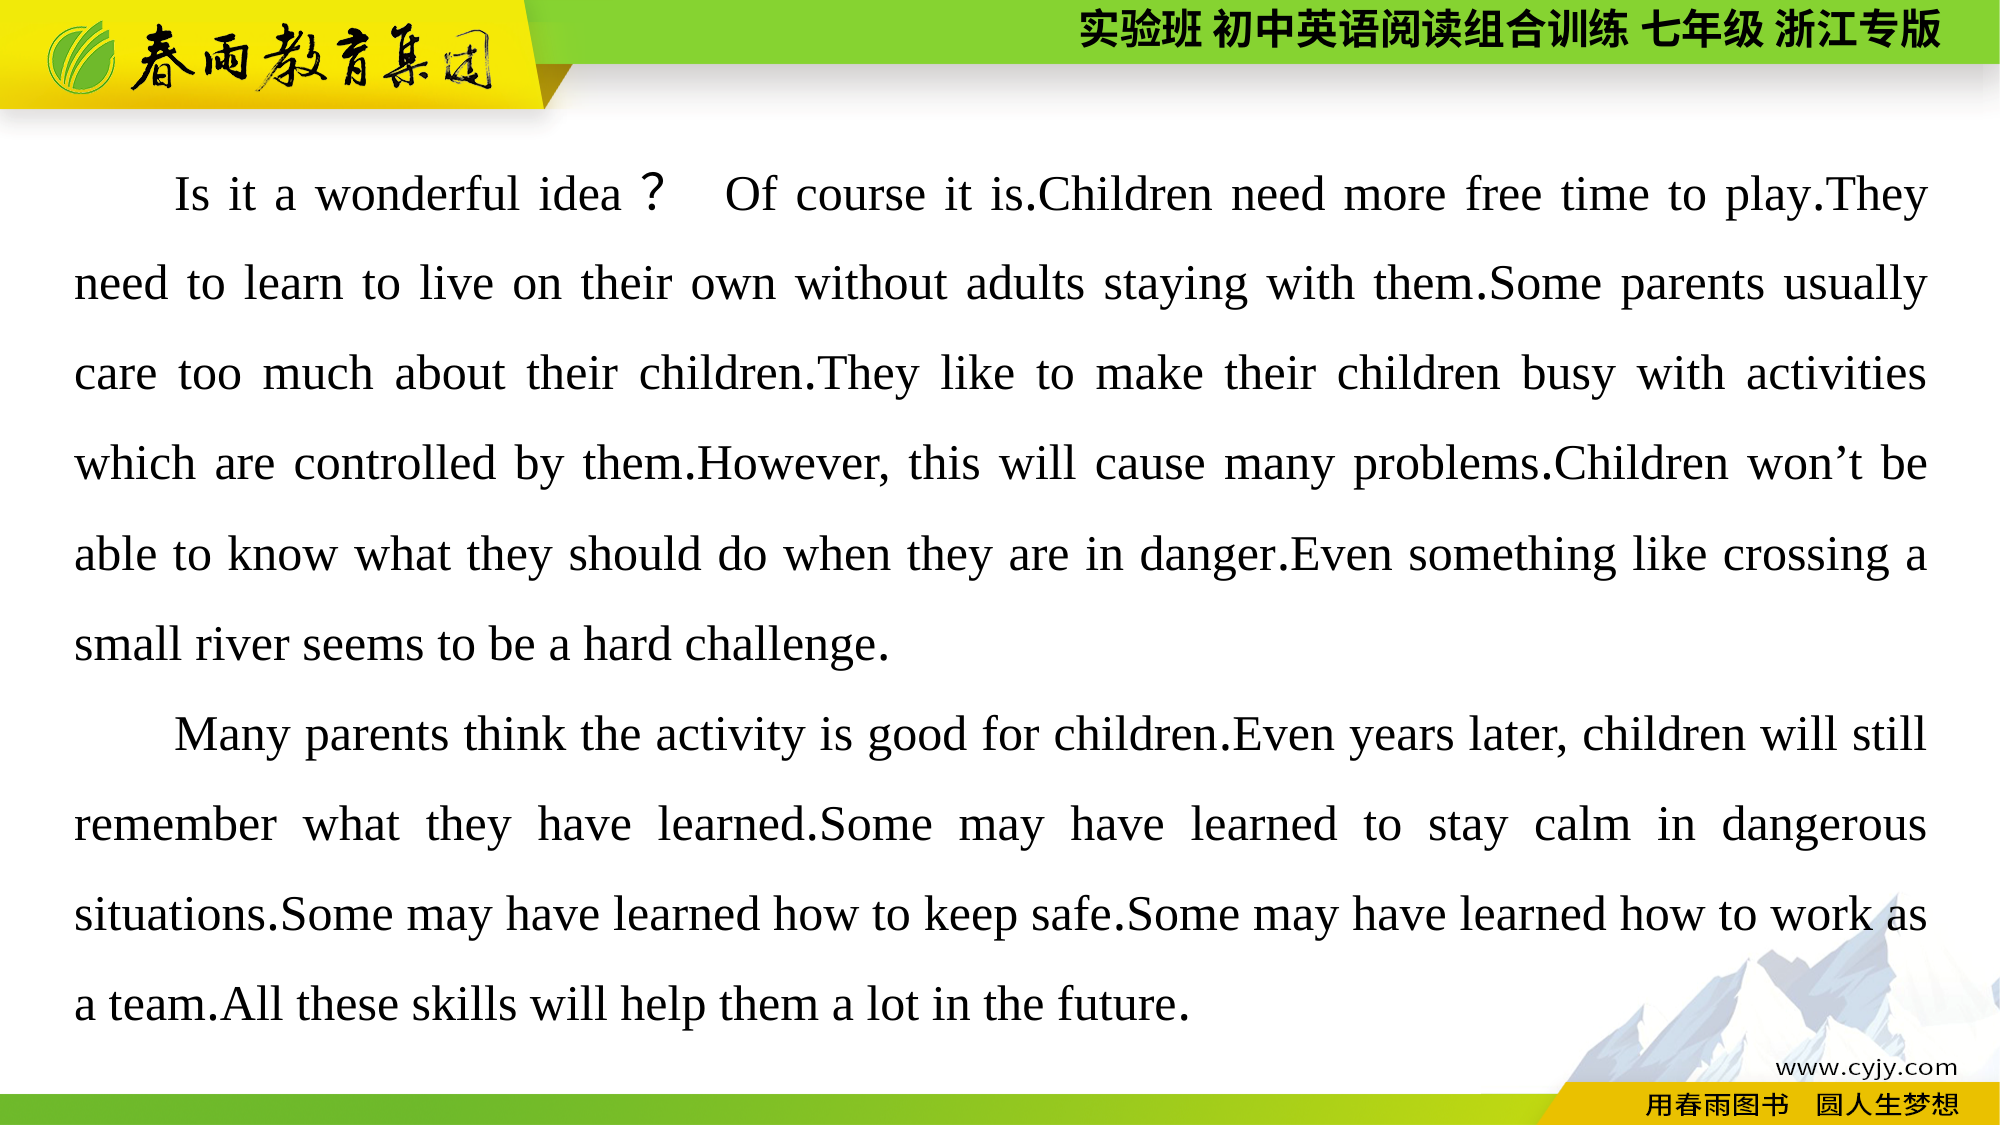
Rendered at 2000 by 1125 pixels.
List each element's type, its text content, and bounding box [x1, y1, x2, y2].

picture [0, 0, 2000, 1125]
list Is it a wonderful idea？ Of course it is.Children need more free time to play.They need to learn to live on their own without adults staying with them.Some parents usually care too much about their children.They like to make their children busy with activities which are controlled by them.However, this will cause many problems.Children won’t be able to know what they should do when they are in danger.Even something like crossing a small river seems to be a hard challenge. Many parents think the activity is good for children.Even years later, children will still remember what they have learned.Some may have learned to stay calm in dangerous situations.Some may have learned how to keep safe.Some may have learned how to work as a team.All these skills will help them a lot in the future. [59, 122, 1944, 1035]
